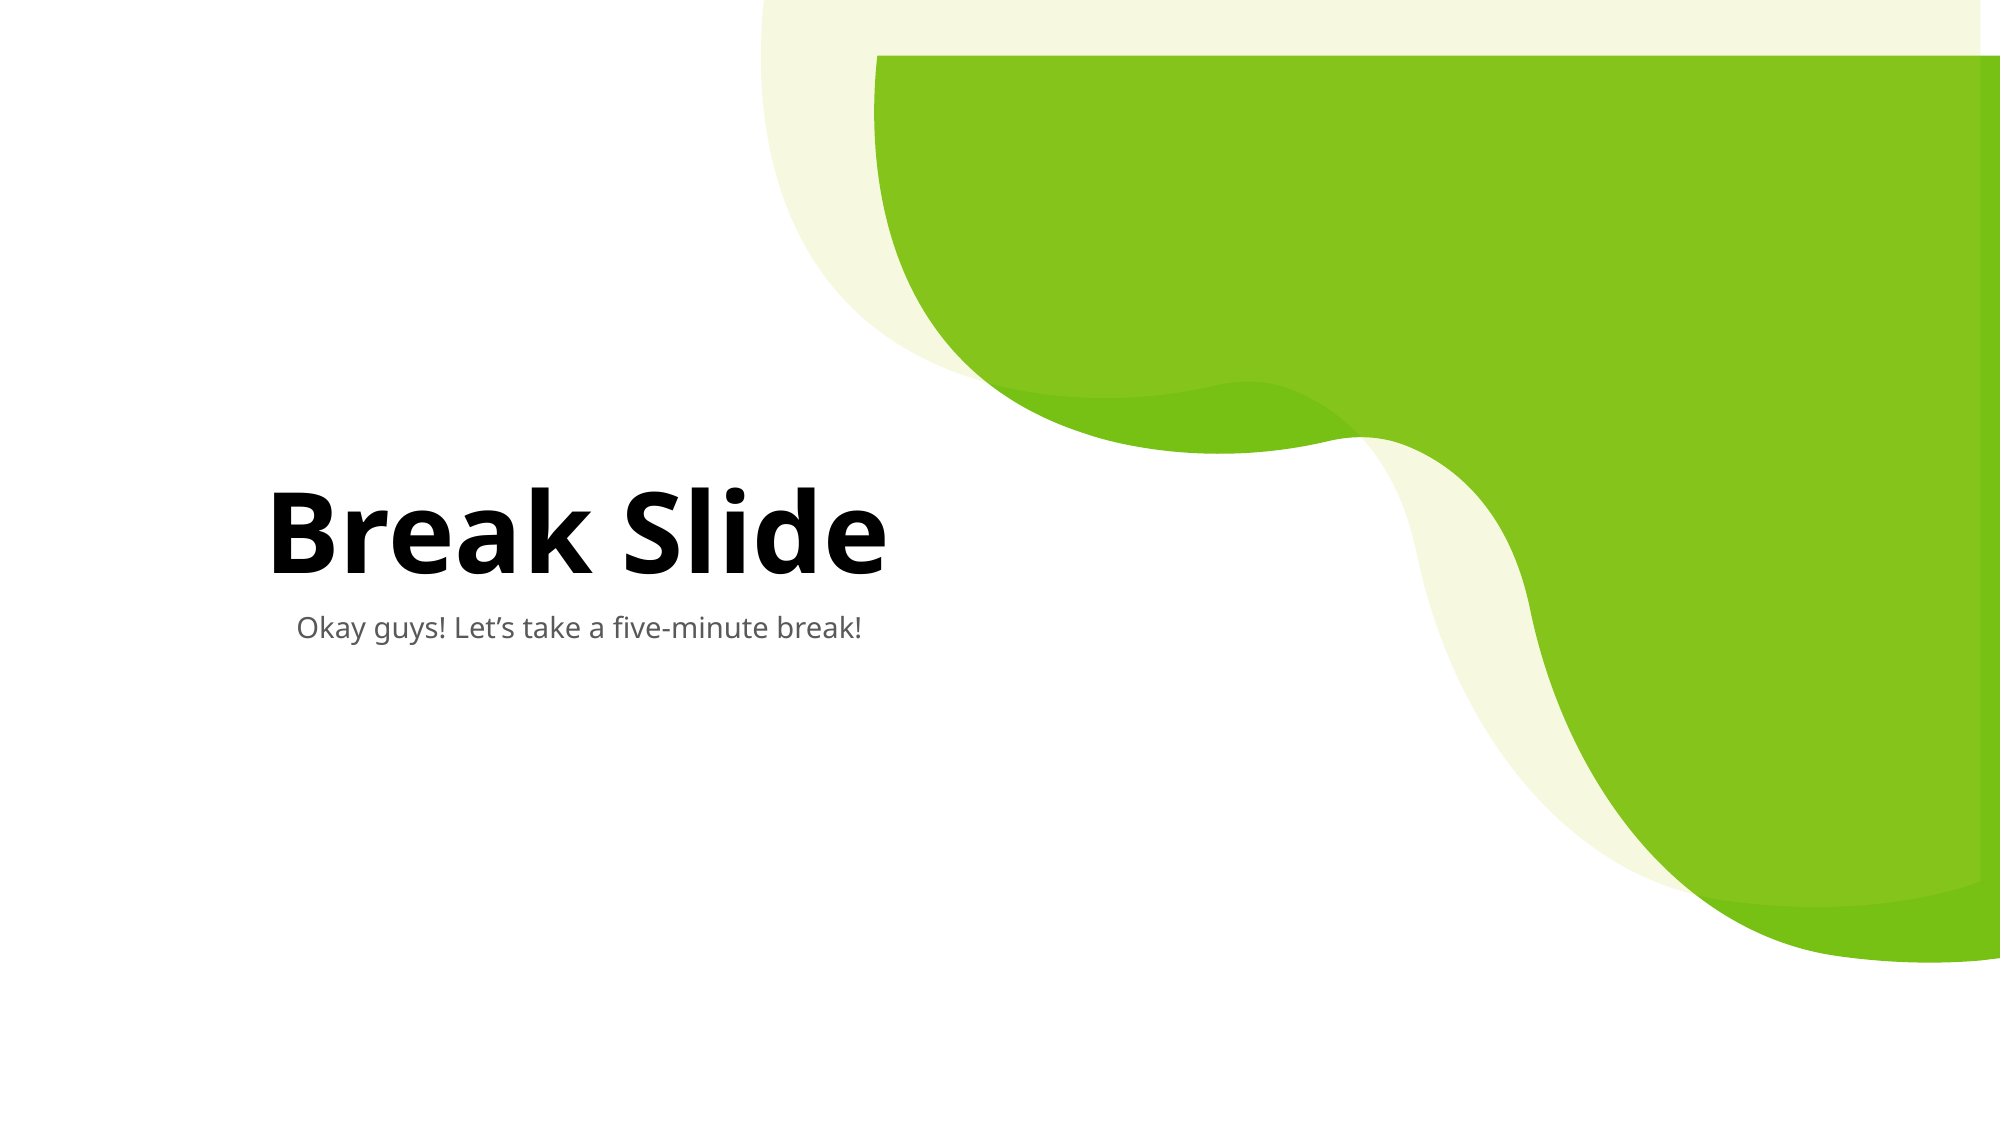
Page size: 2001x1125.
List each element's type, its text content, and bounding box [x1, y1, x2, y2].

text_box Okay guys! Let’s take a five-minute break! [281, 604, 780, 652]
picture [0, 0, 2000, 1125]
text_box Break Slide [249, 453, 780, 604]
